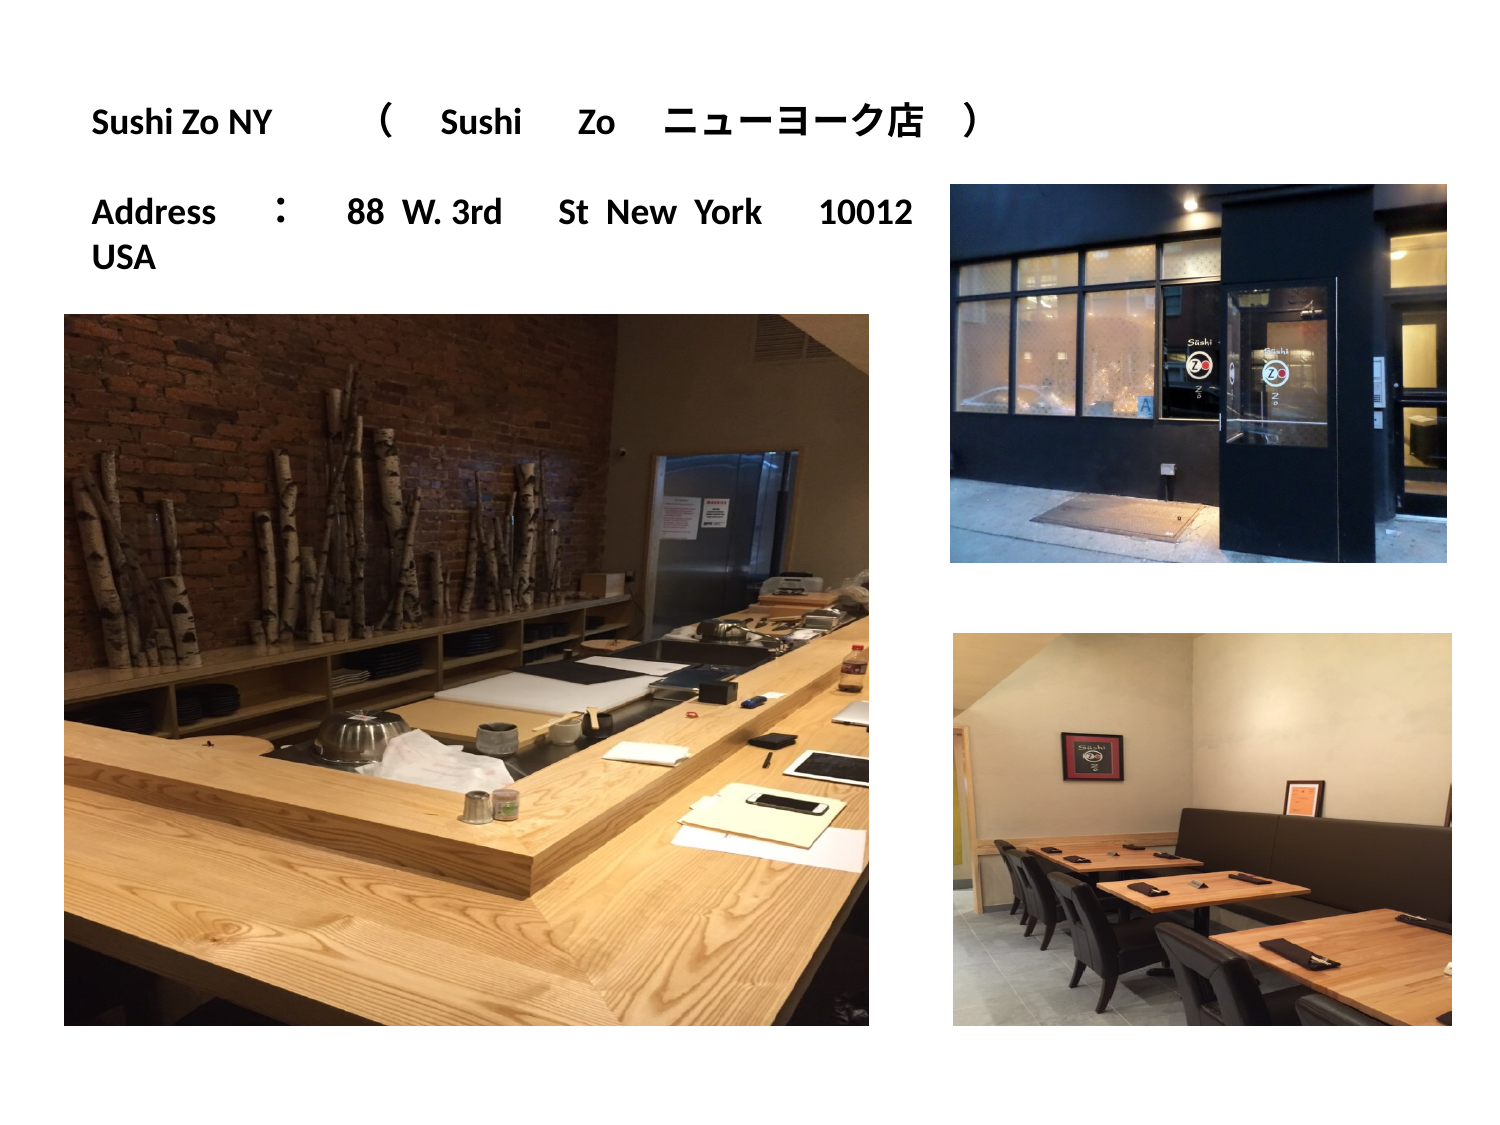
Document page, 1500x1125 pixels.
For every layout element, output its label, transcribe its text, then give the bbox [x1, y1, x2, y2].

title Sushi Zo NY （ Sushi Zo ニューヨーク店 ） Address ： 88 W. 3rd St New York 10012 USA [76, 89, 1034, 137]
picture [952, 633, 1452, 1026]
picture [950, 184, 1448, 563]
picture [64, 314, 869, 1026]
